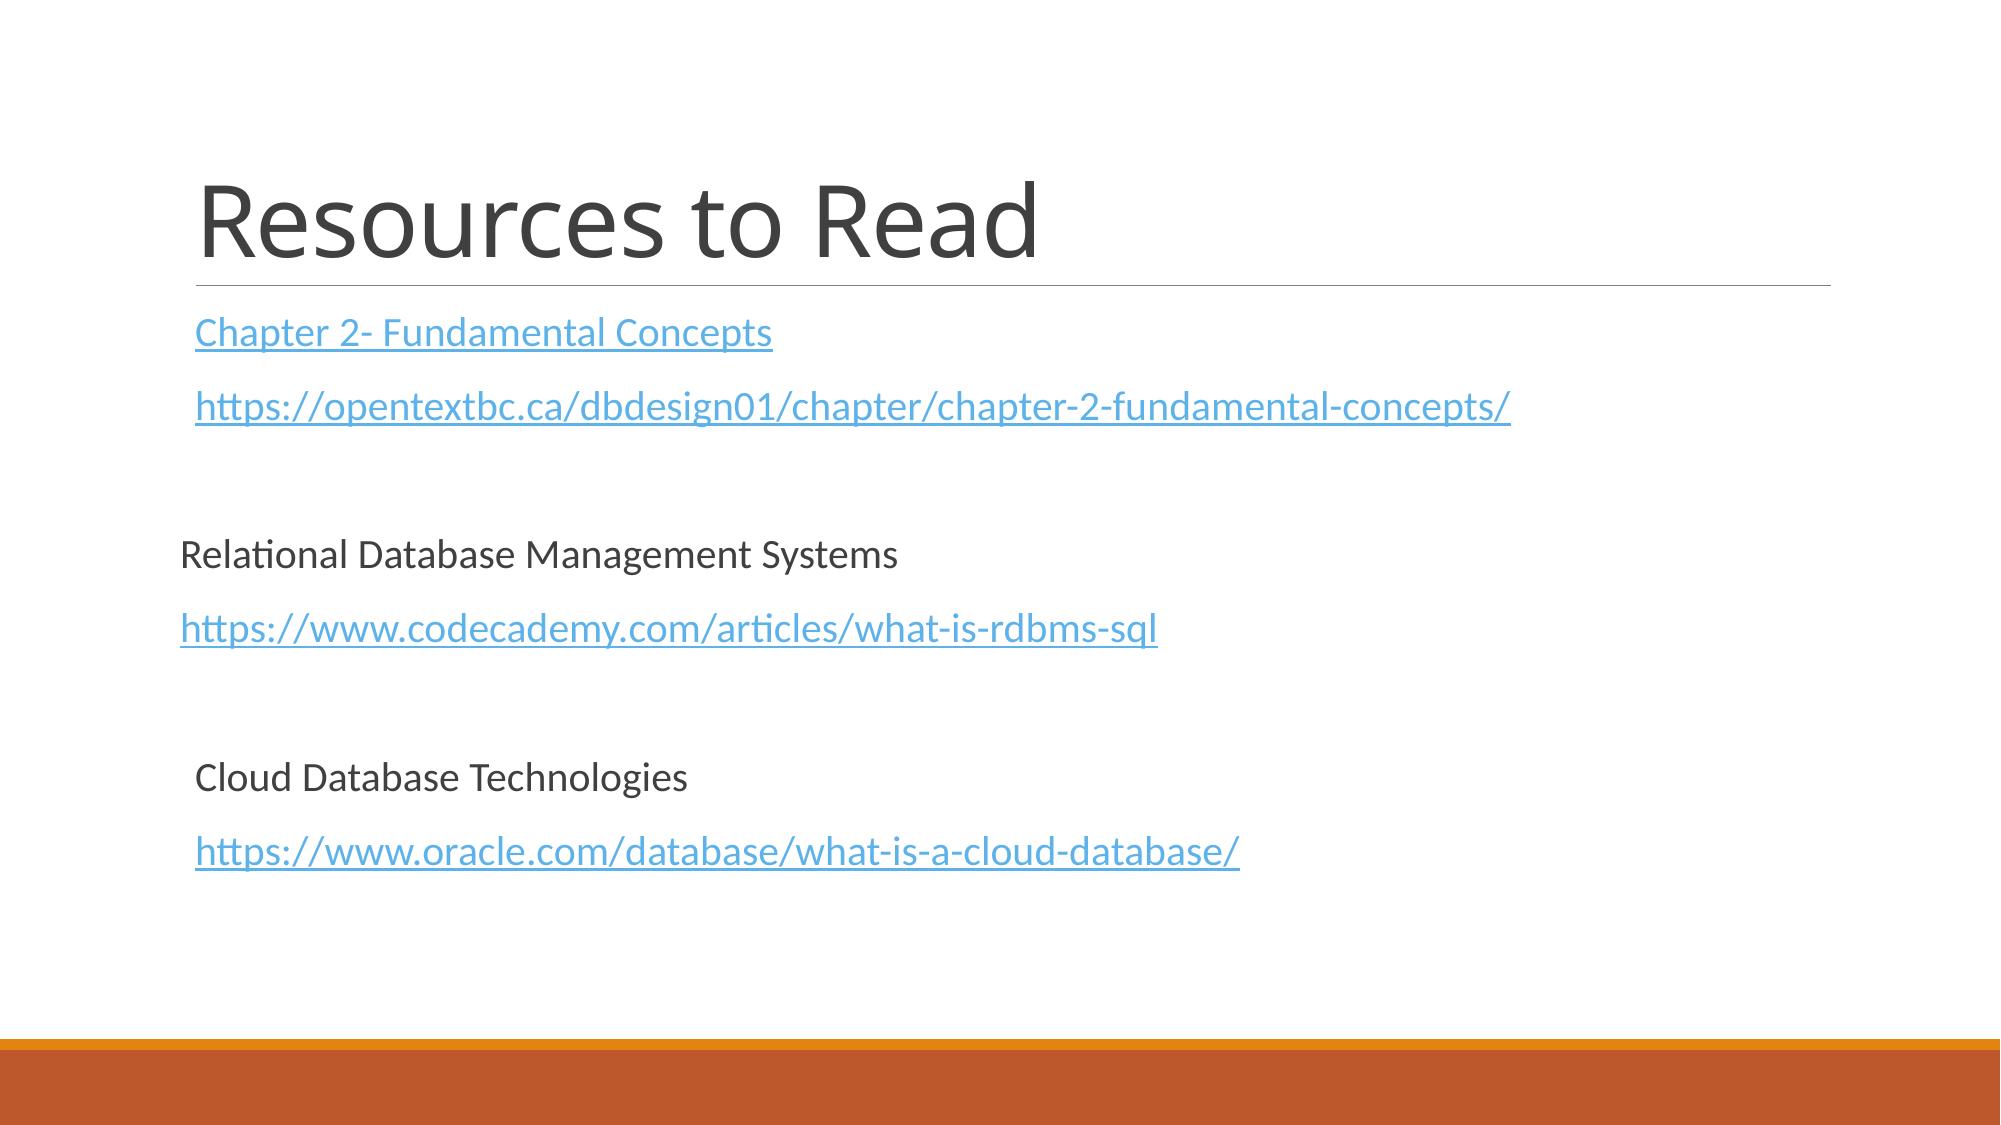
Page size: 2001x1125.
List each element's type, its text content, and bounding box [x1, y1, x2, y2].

list Chapter 2- Fundamental Concepts https://opentextbc.ca/dbdesign01/chapter/chapter-2-fundamental-concepts/ Relational Database Management Systems https://www.codecademy.com/articles/what-is-rdbms-sql Cloud Database Technologies https://www.oracle.com/database/what-is-a-cloud-database/ [180, 302, 1830, 963]
title Resources to Read [180, 47, 1830, 285]
